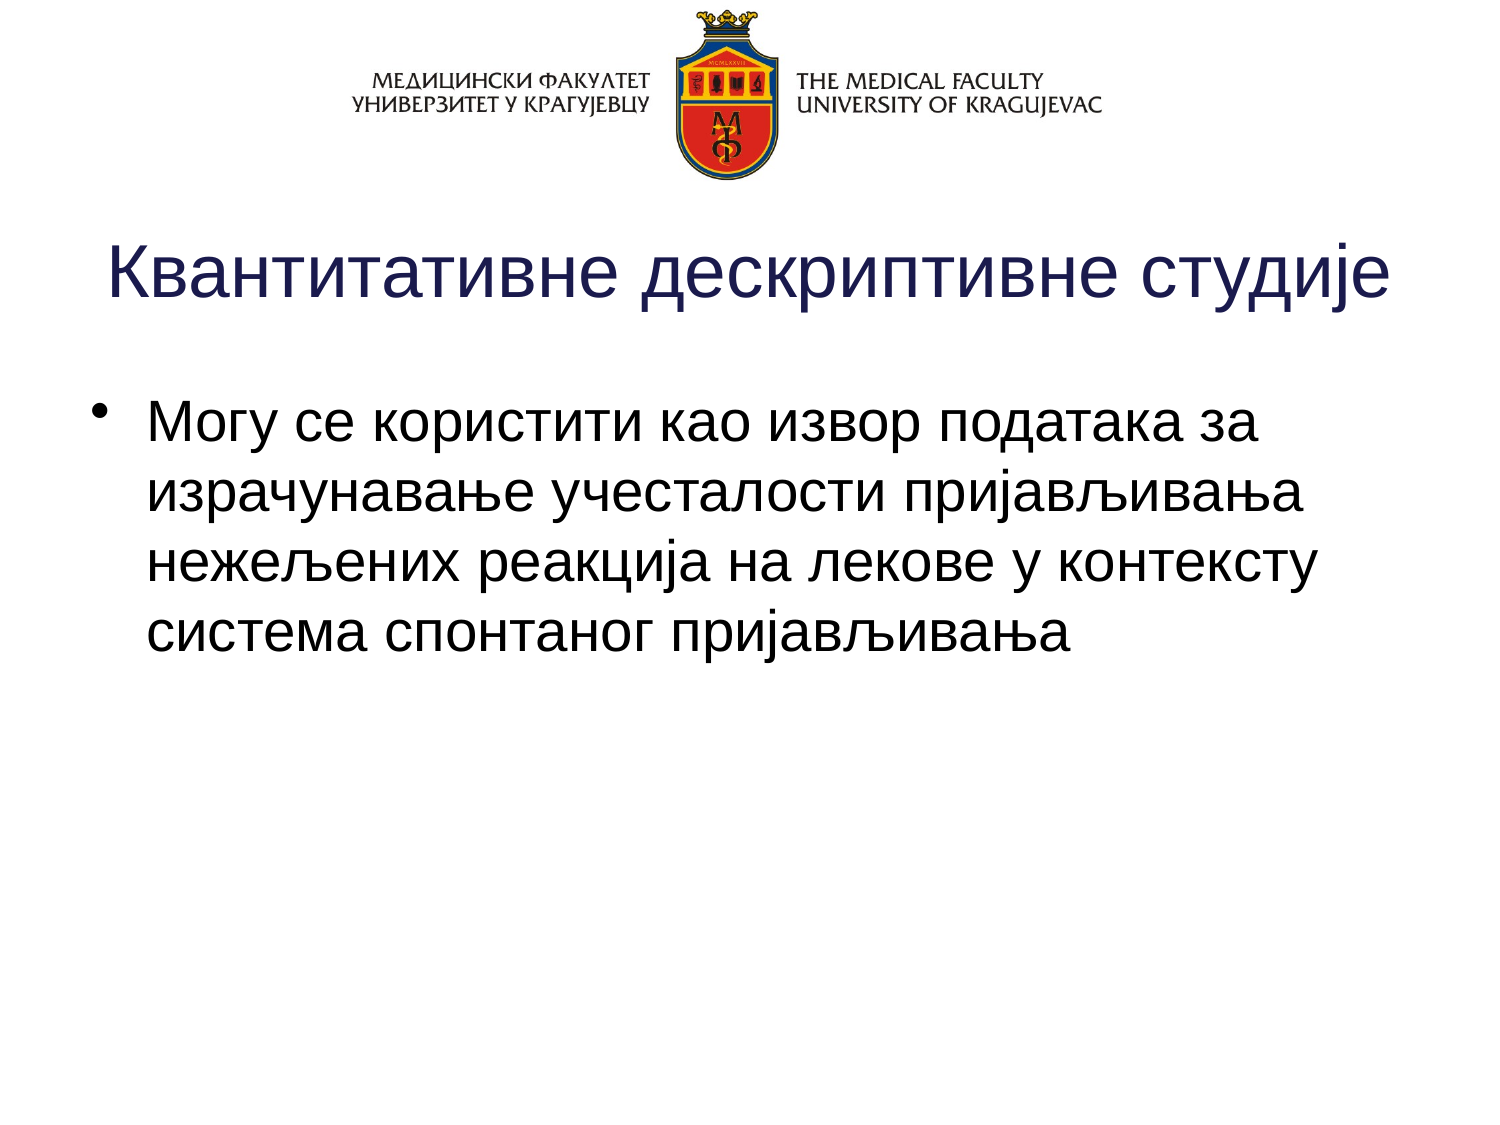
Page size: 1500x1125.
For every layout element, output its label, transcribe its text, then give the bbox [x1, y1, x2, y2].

title Квантитативне дескриптивне студије [74, 173, 1426, 362]
picture [328, 0, 1125, 173]
list Могу се користити као извор података за израчунавање учесталости пријављивања нежељених реакција на лекове у контексту система спонтаног пријављивања [74, 374, 1426, 1118]
